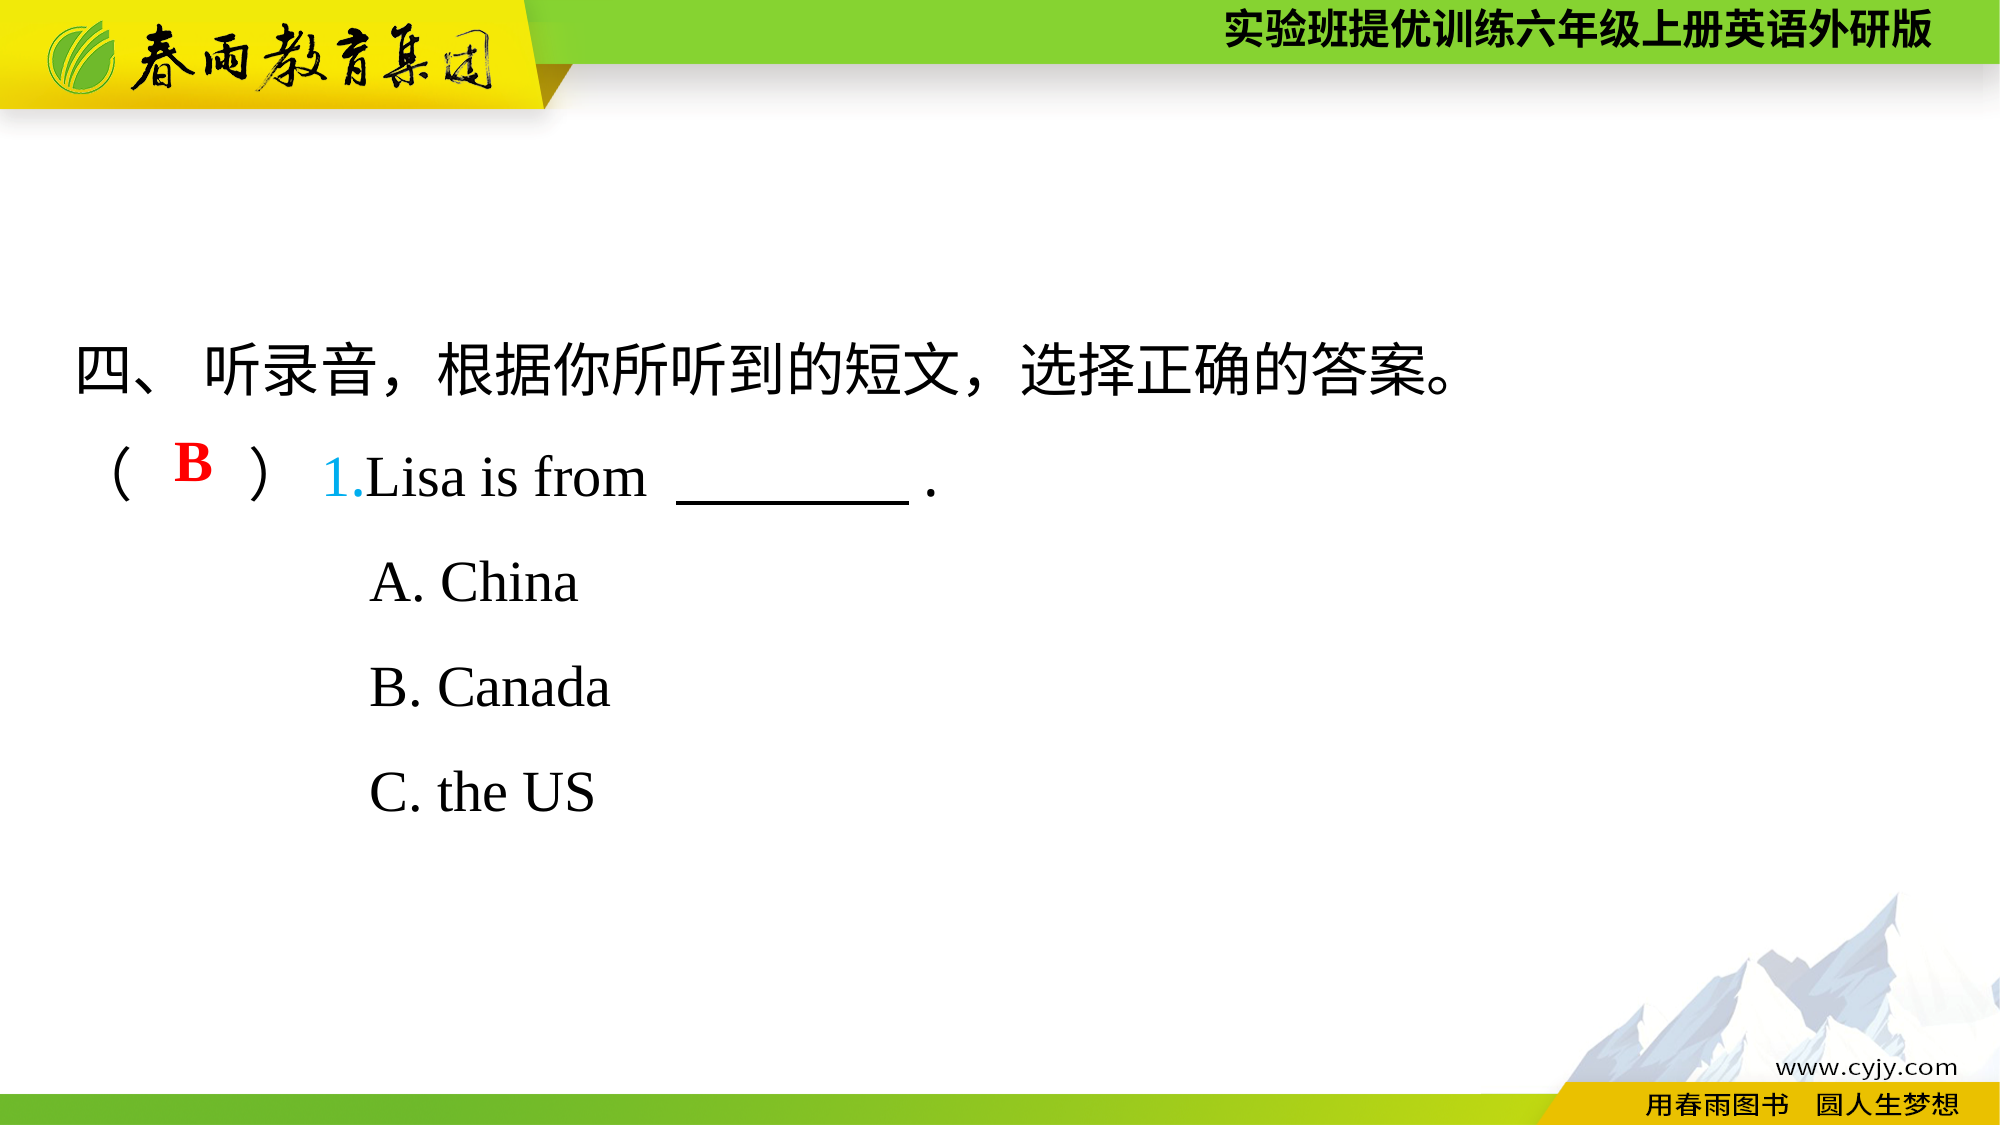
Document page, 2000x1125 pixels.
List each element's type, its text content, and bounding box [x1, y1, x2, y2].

text_box B [159, 415, 223, 501]
list 四、 听录音，根据你所听到的短文，选择正确的答案。 （ ）1.Lisa is from . A. China B. Canada C. the US [59, 290, 1944, 824]
picture [0, 0, 2000, 1125]
